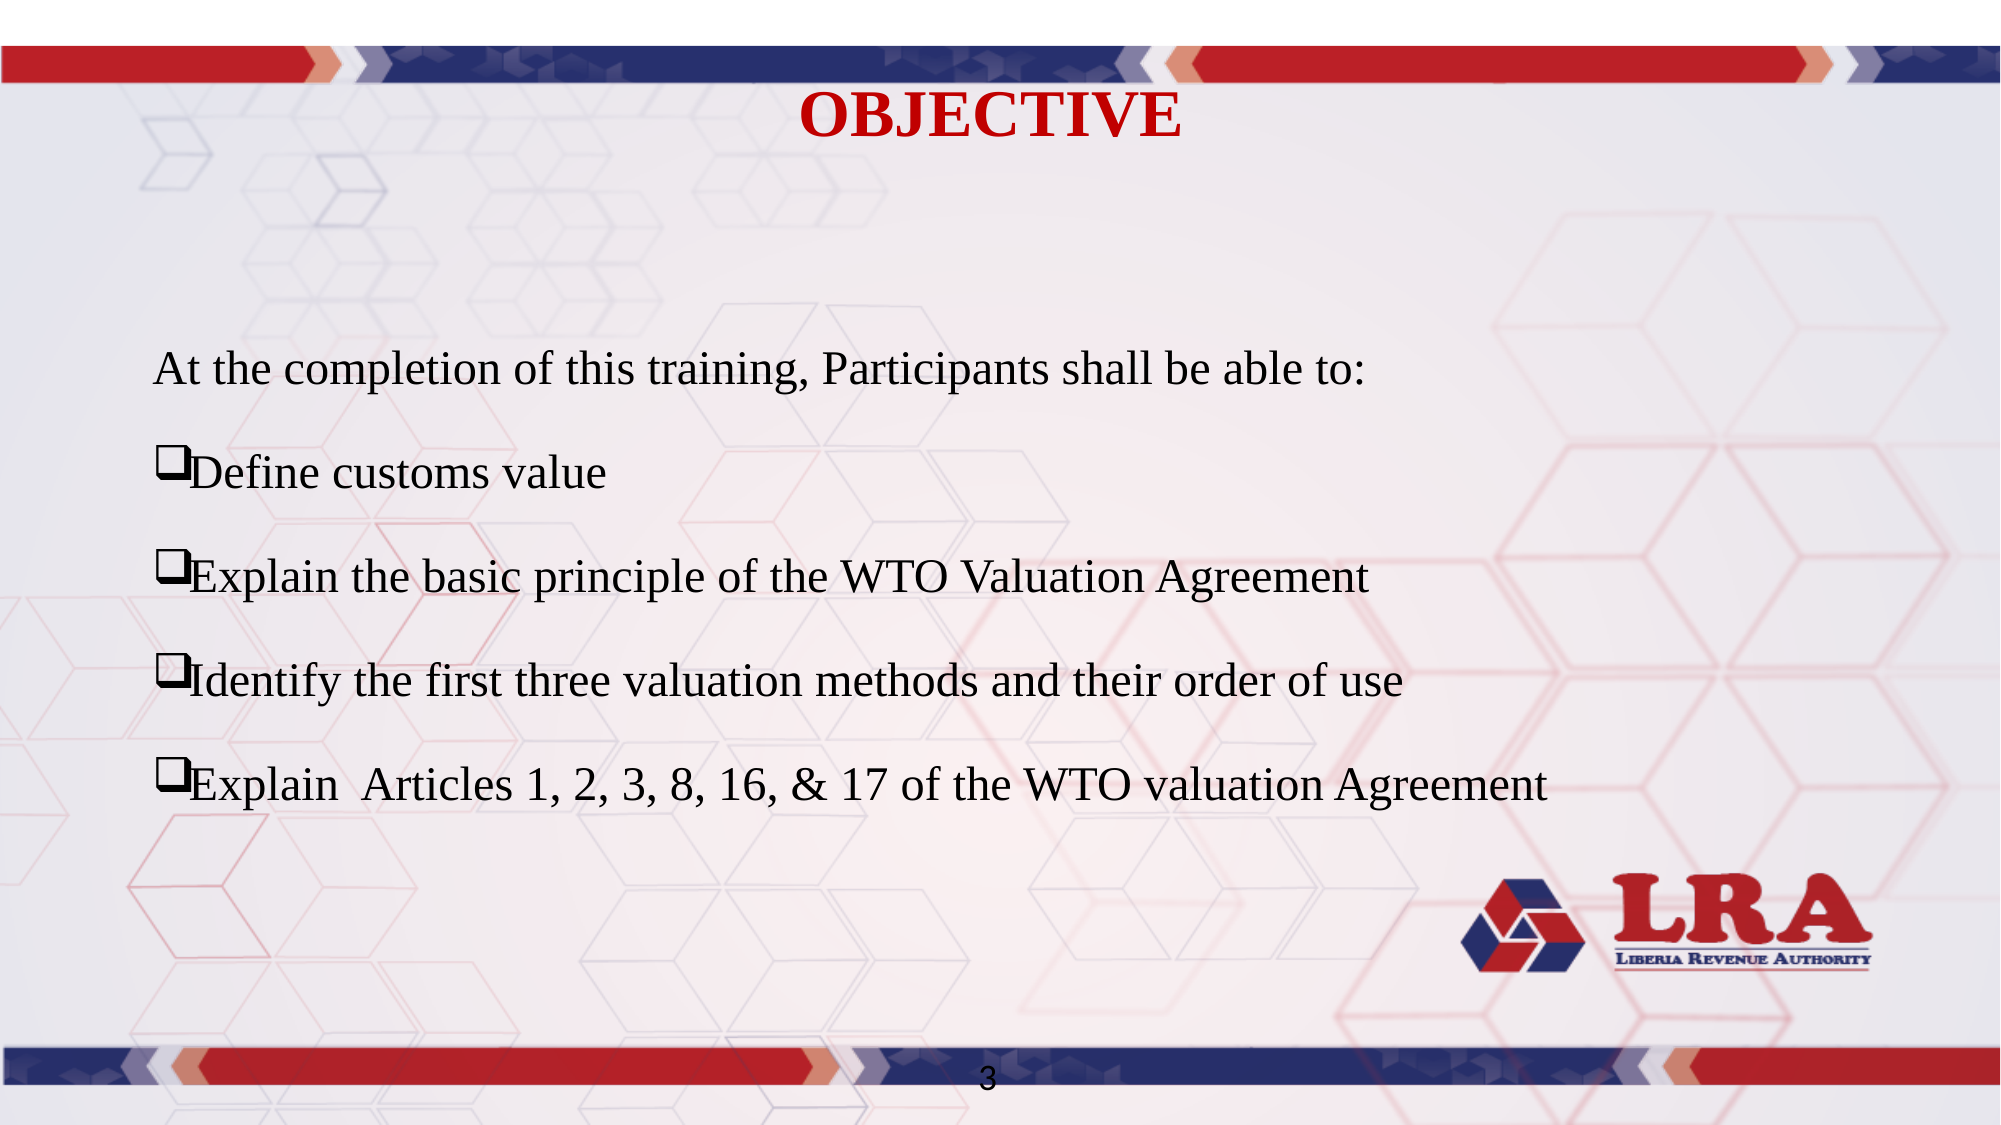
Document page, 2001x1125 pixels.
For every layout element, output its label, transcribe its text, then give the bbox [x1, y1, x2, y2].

title OBJECTIVE [137, 59, 1863, 170]
text_box 3 [963, 1045, 1044, 1106]
list At the completion of this training, Participants shall be able to: Define customs value Explain the basic principle of the WTO Valuation Agreement Identify the first three valuation methods and their order of use Explain Articles 1, 2, 3, 8, 16, & 17 of the WTO valuation Agreement [137, 299, 1863, 1014]
picture [0, 0, 2001, 1125]
